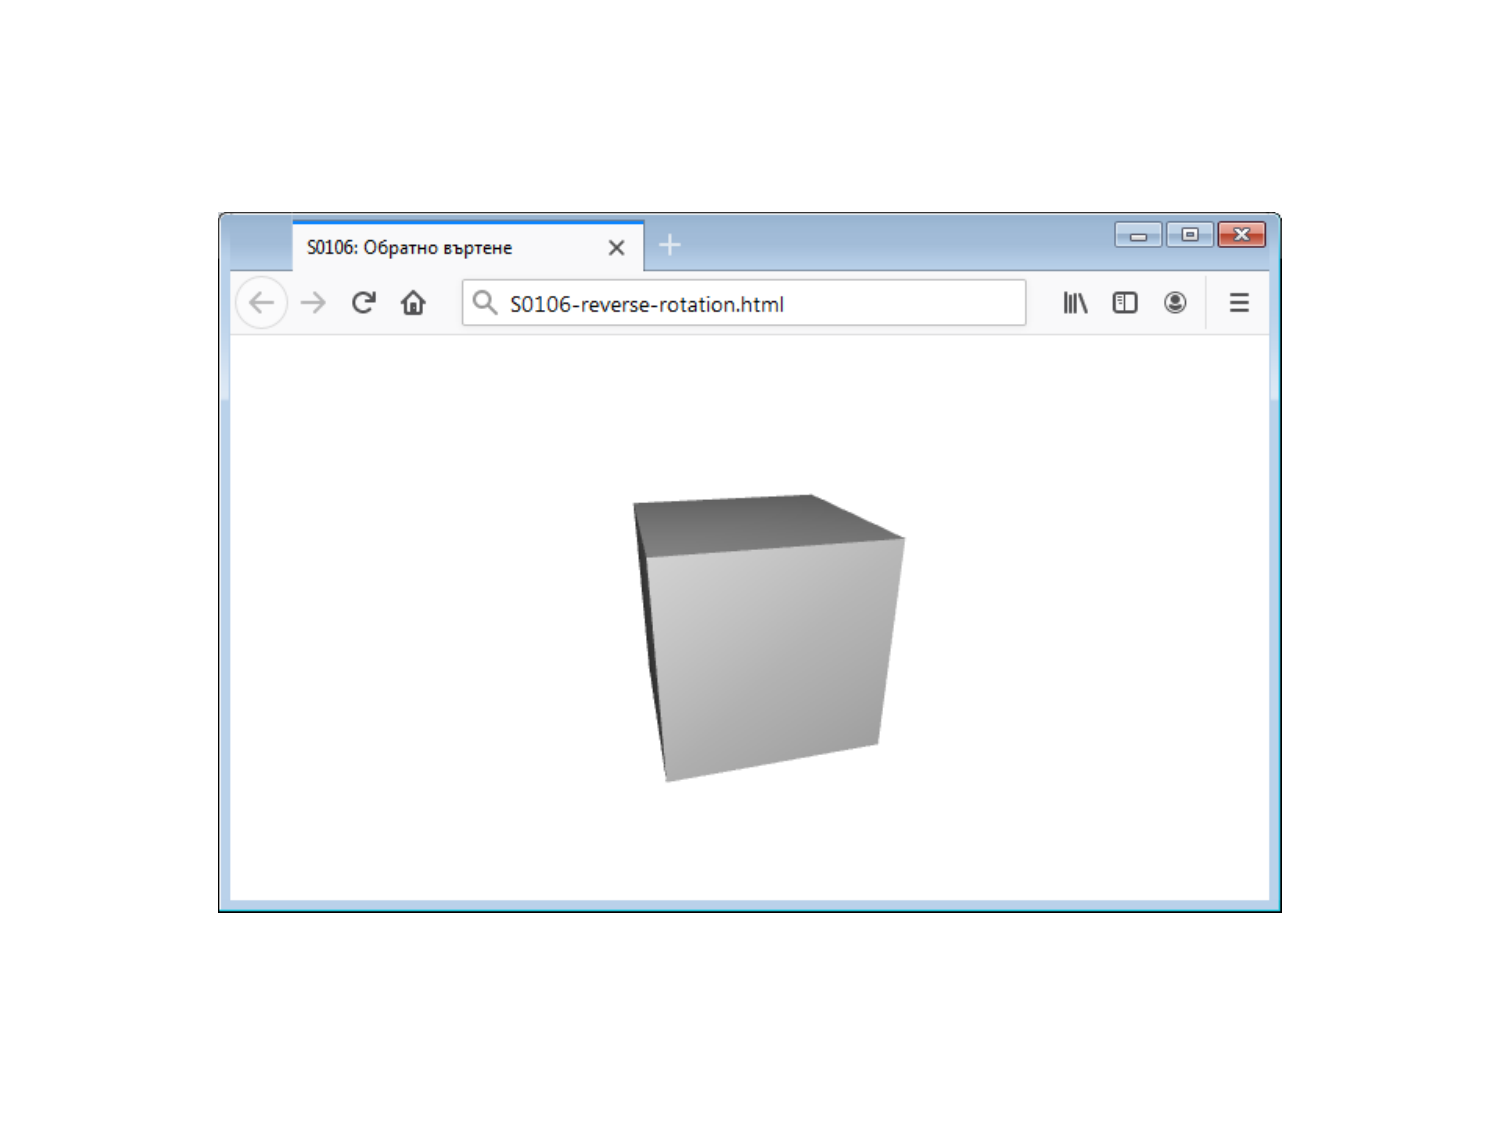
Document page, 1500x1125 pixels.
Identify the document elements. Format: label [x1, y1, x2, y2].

picture [218, 212, 1282, 913]
